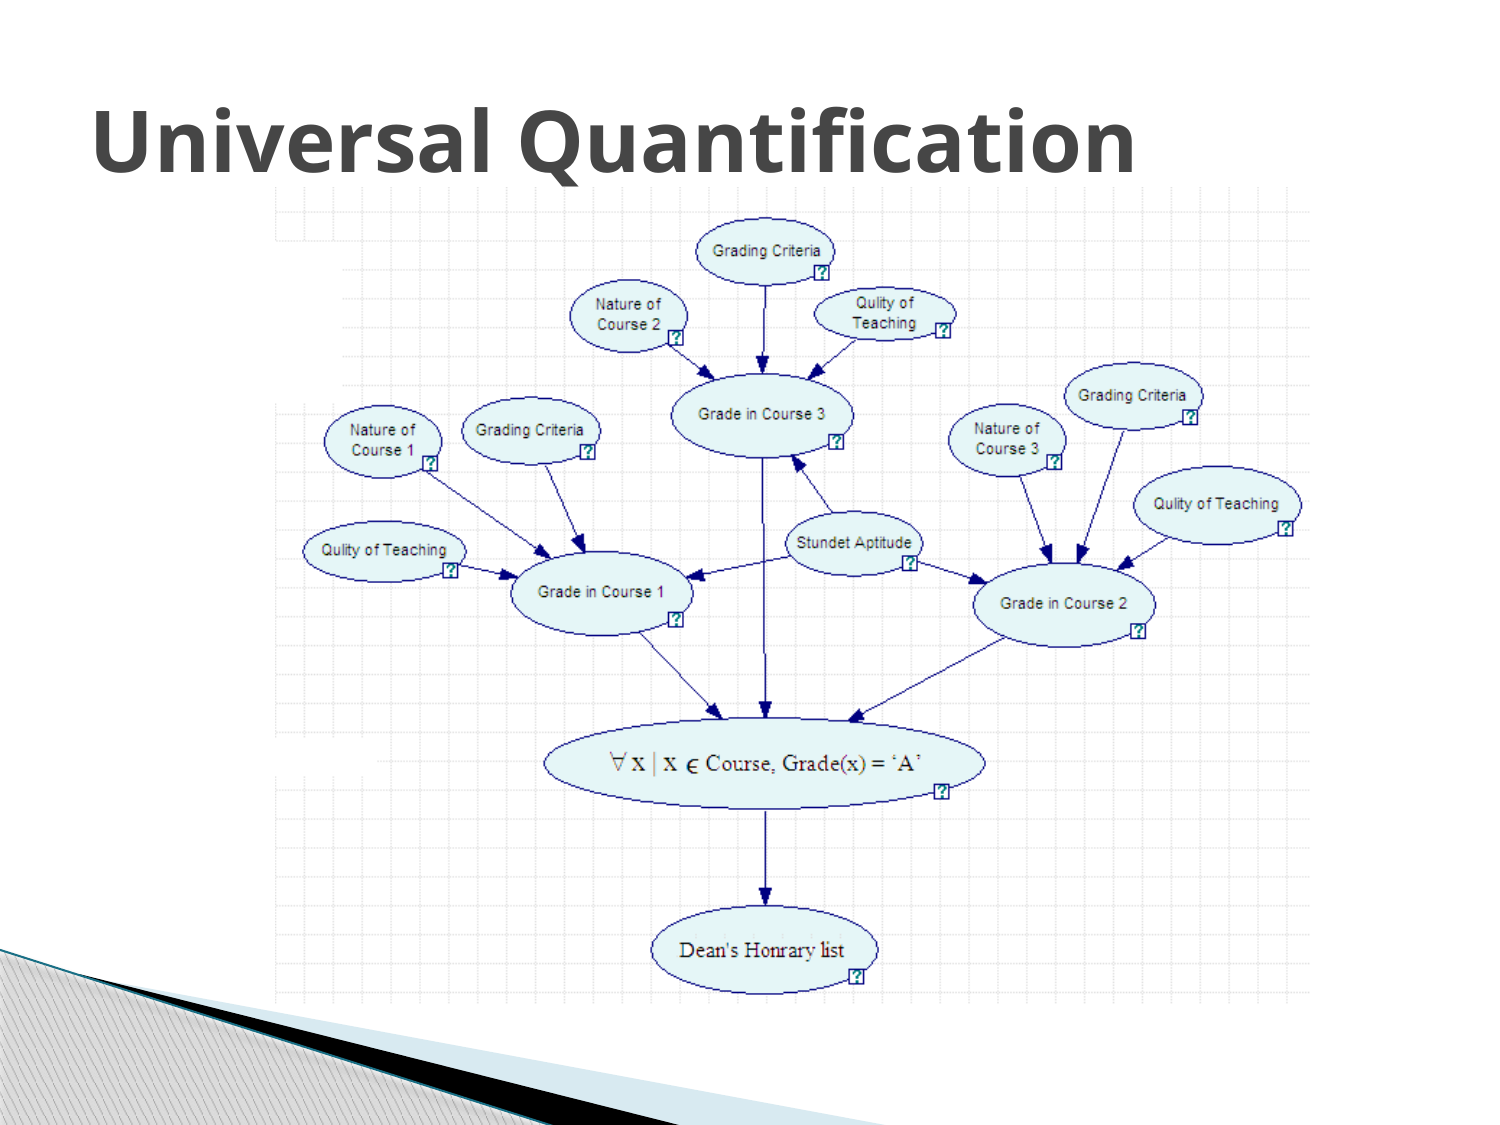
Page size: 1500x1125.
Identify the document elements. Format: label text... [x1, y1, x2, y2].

picture [274, 187, 1311, 1005]
title Universal Quantification [75, 45, 1425, 233]
